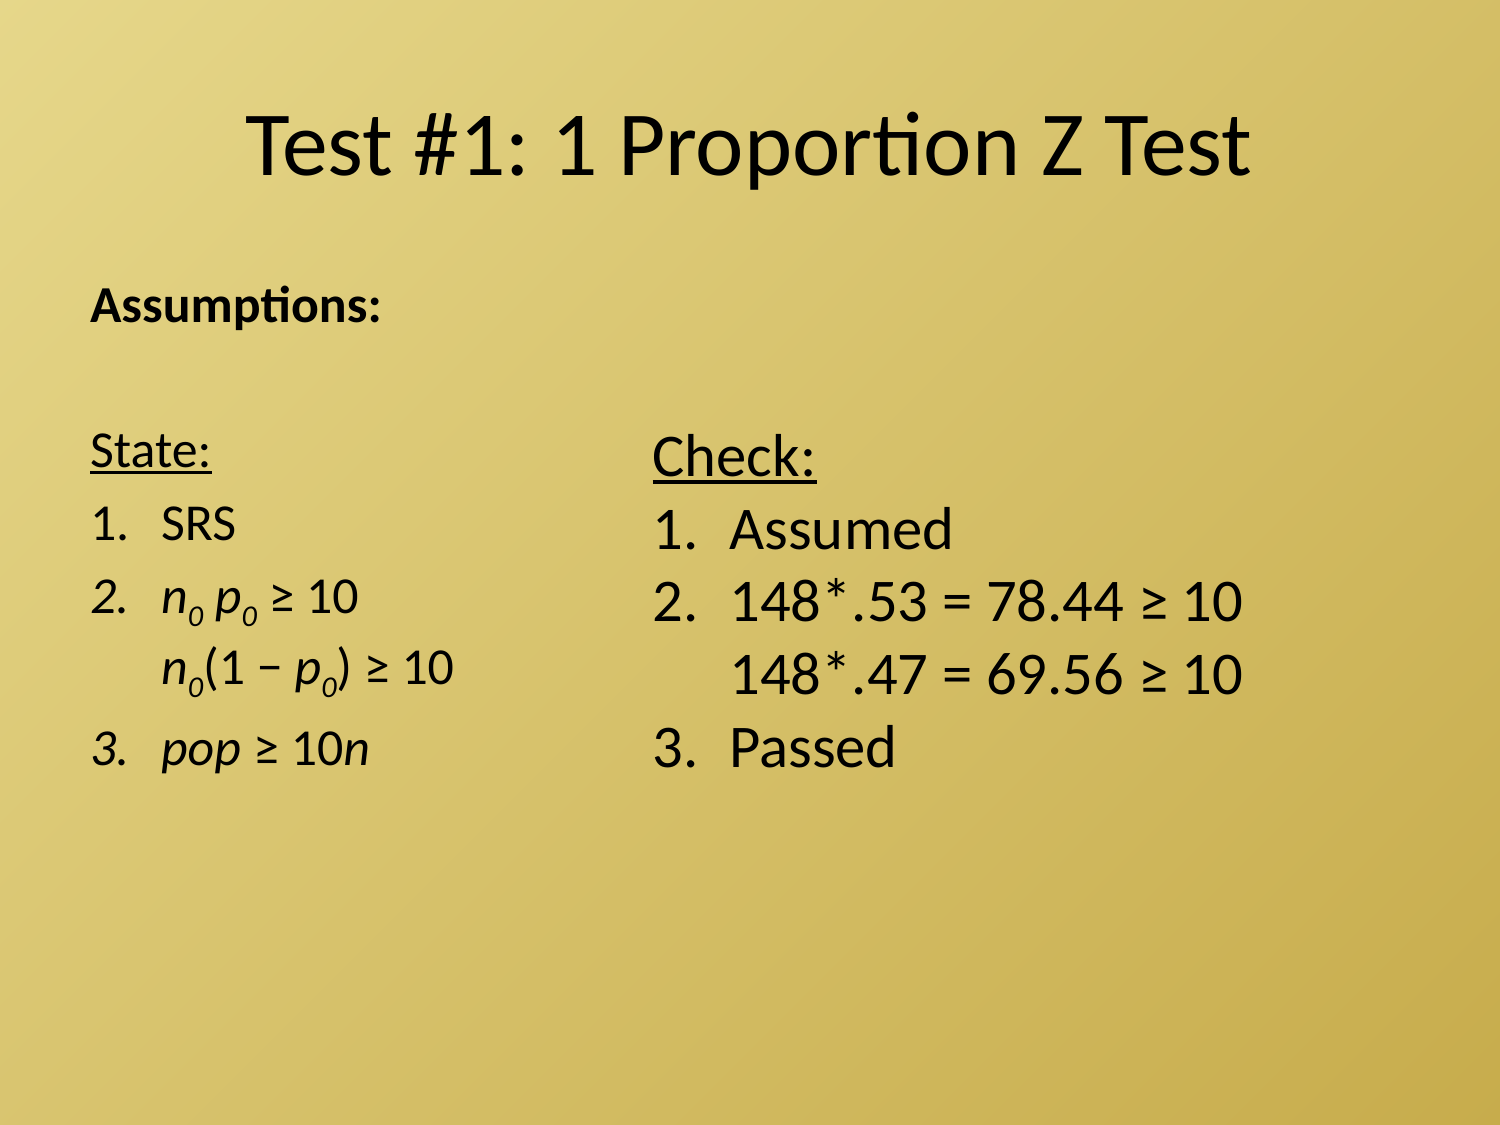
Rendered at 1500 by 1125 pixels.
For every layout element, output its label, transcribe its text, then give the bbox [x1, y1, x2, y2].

text_box Check: Assumed 148*.53 = 78.44 ≥ 10 148*.47 = 69.56 ≥ 10 Passed [637, 262, 1413, 788]
list Assumptions: State: SRS n0 p0 ≥ 10 n0(1 − p0) ≥ 10 pop ≥ 10n [75, 262, 600, 788]
title Test #1: 1 Proportion Z Test [75, 45, 1425, 233]
